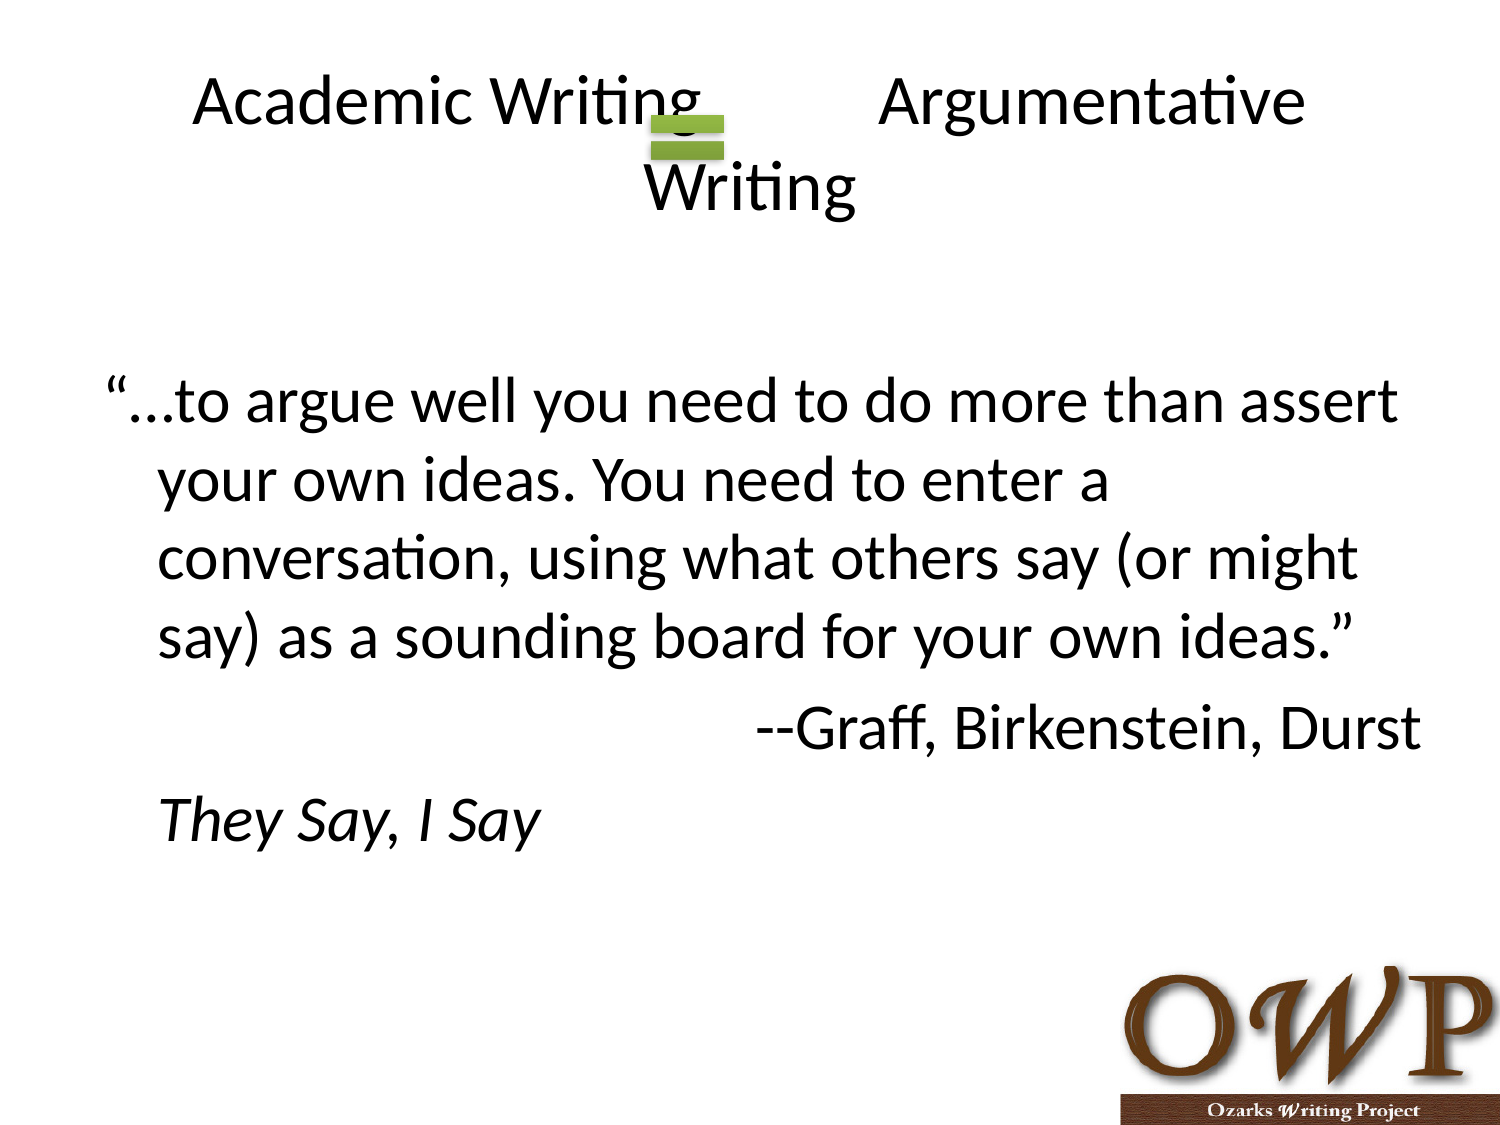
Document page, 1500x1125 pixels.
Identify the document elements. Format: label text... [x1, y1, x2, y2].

picture [1120, 957, 1500, 1125]
text_box [650, 141, 725, 160]
title Academic Writing Argumentative Writing [74, 44, 1426, 233]
list “…to argue well you need to do more than assert your own ideas. You need to enter a conversation, using what others say (or might say) as a sounding board for your own ideas.” --Graff, Birkenstein, Durst They Say, I Say [87, 349, 1438, 863]
text_box [650, 115, 725, 133]
